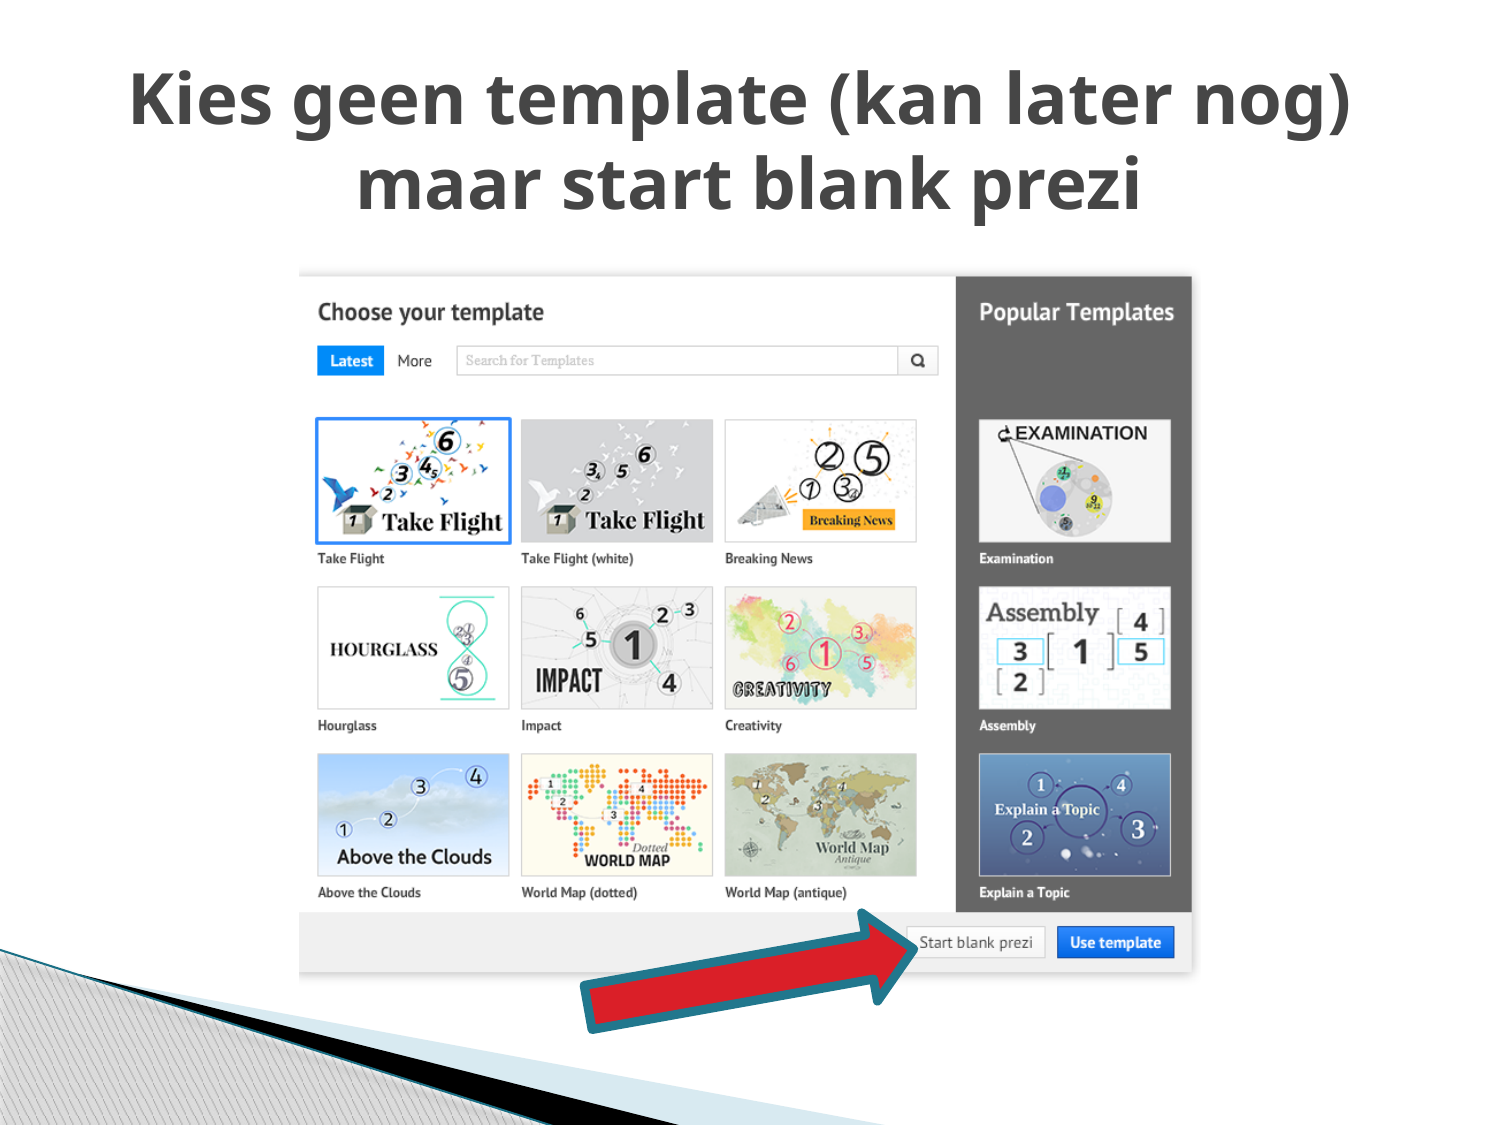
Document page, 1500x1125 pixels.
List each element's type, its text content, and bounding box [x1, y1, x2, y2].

text_box [872, 998, 886, 1006]
text_box [581, 998, 794, 1034]
title Kies geen template (kan later nog) maar start blank prezi [75, 45, 1425, 233]
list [299, 242, 1201, 986]
